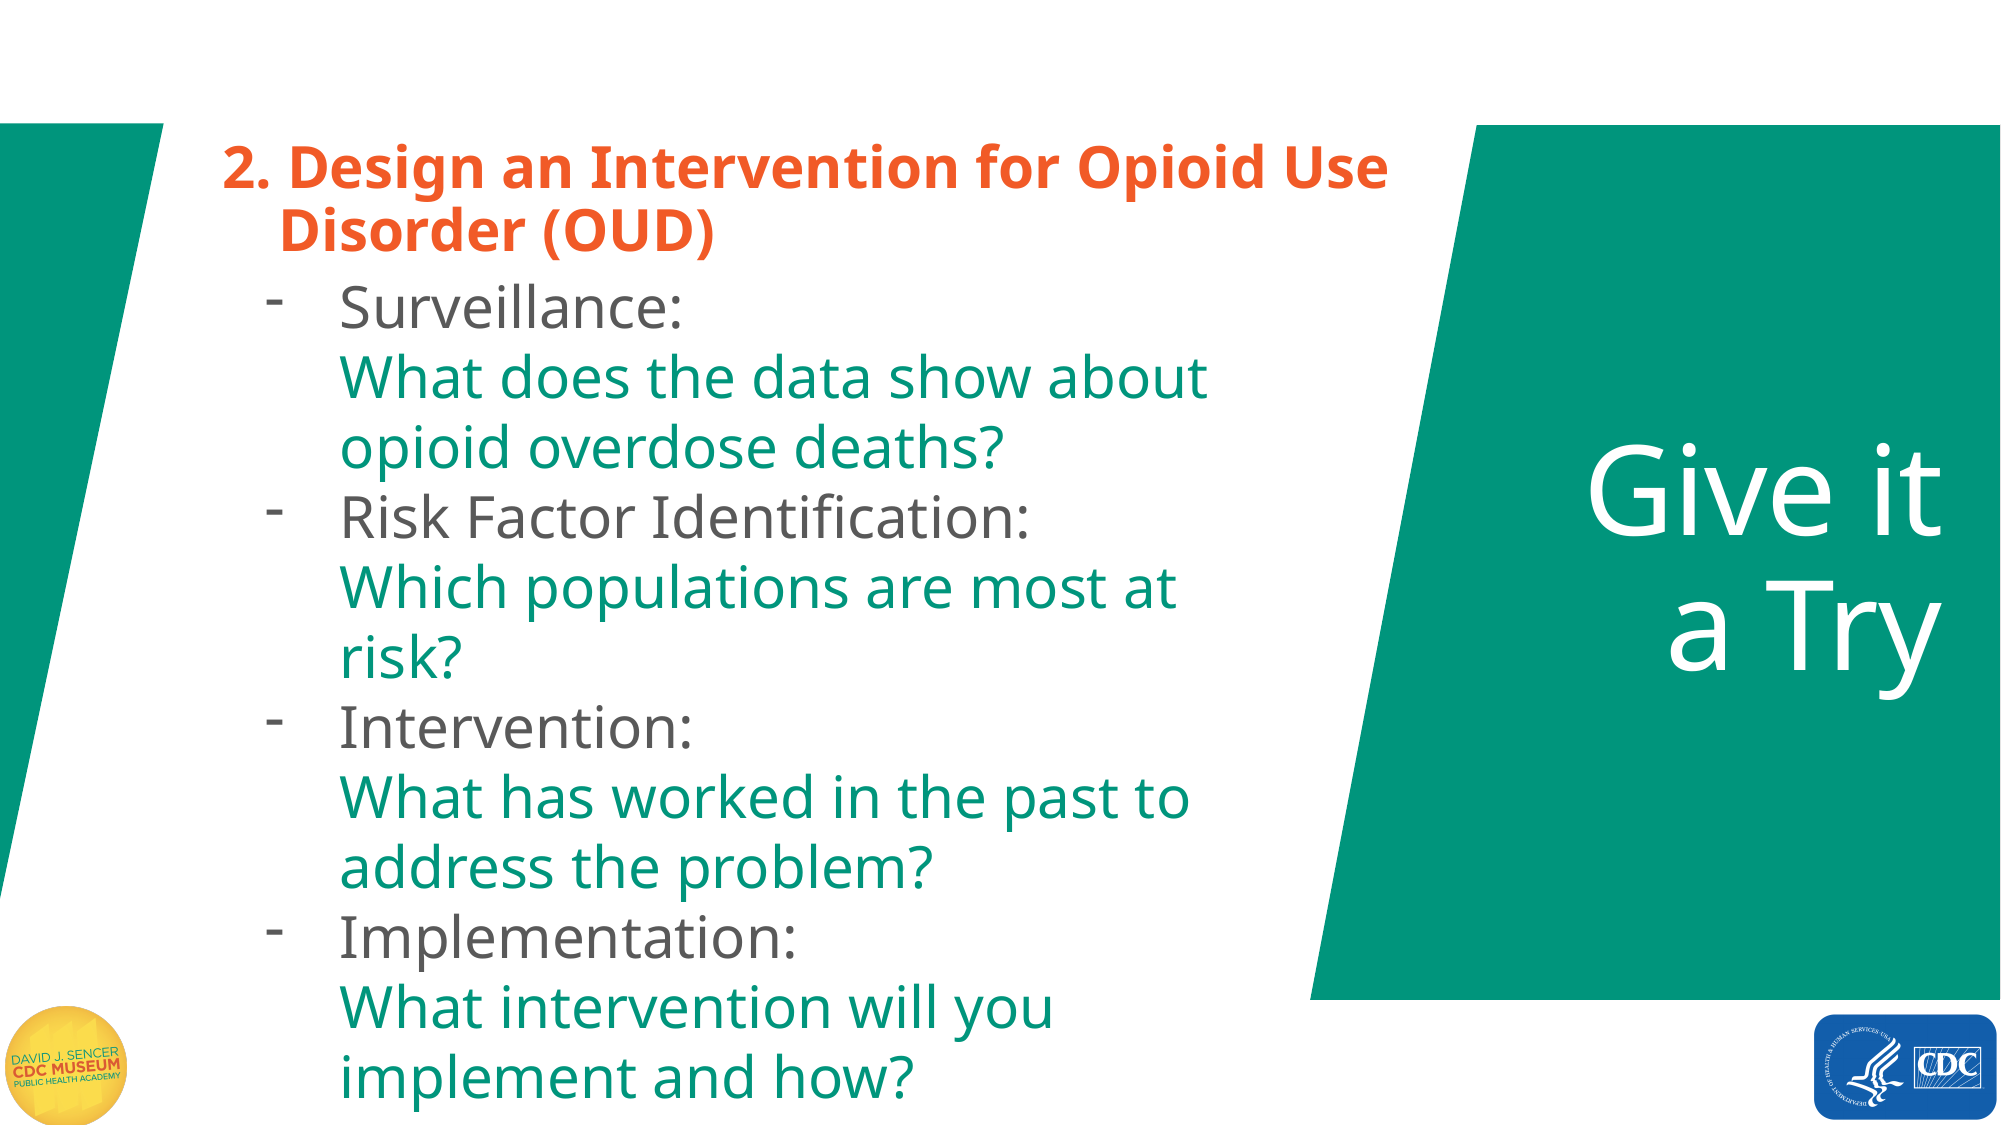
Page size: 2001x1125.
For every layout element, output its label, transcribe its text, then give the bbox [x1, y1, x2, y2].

picture [4, 1006, 127, 1125]
text_box Surveillance: What does the data show about opioid overdose deaths? Risk Factor Identification: Which populations are most at risk? Intervention: What has worked in the past to address the problem? Implementation: What intervention will you implement and how? [250, 263, 1311, 1118]
list 2. Design an Intervention for Opioid Use Disorder (OUD) [206, 122, 1452, 281]
title Give it a Try [1473, 306, 1957, 819]
picture [1801, 1006, 2000, 1125]
text_box [0, 122, 165, 902]
text_box [0, 0, 2000, 1125]
text_box [1311, 124, 2000, 1001]
